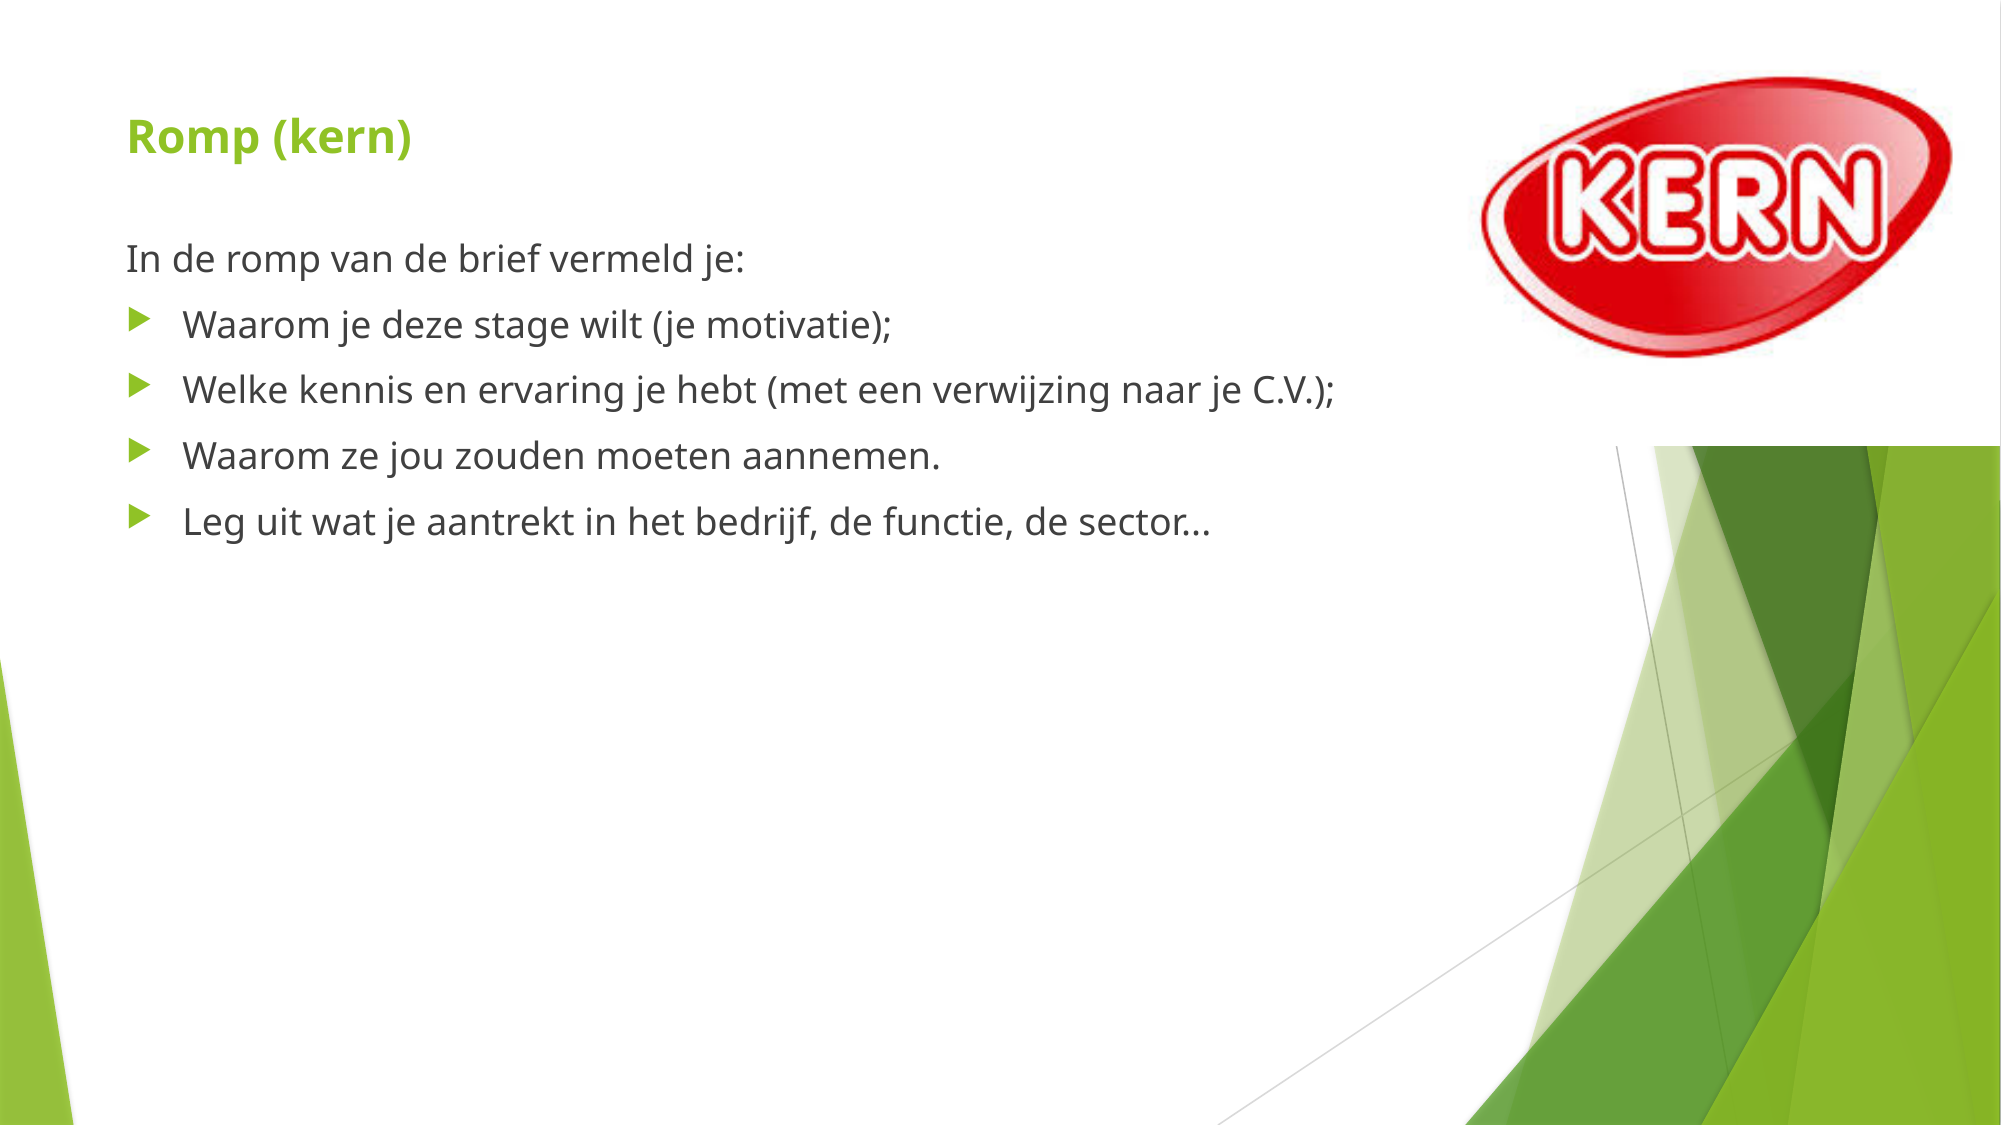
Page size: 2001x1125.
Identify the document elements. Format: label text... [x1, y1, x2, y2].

title Romp (kern) [111, 99, 1428, 227]
list In de romp van de brief vermeld je: Waarom je deze stage wilt (je motivatie); Welke kennis en ervaring je hebt (met een verwijzing naar je C.V.); Waarom ze jou zouden moeten aannemen. Leg uit wat je aantrekt in het bedrijf, de functie, de sector... [111, 227, 1522, 864]
picture [1432, 0, 2000, 446]
